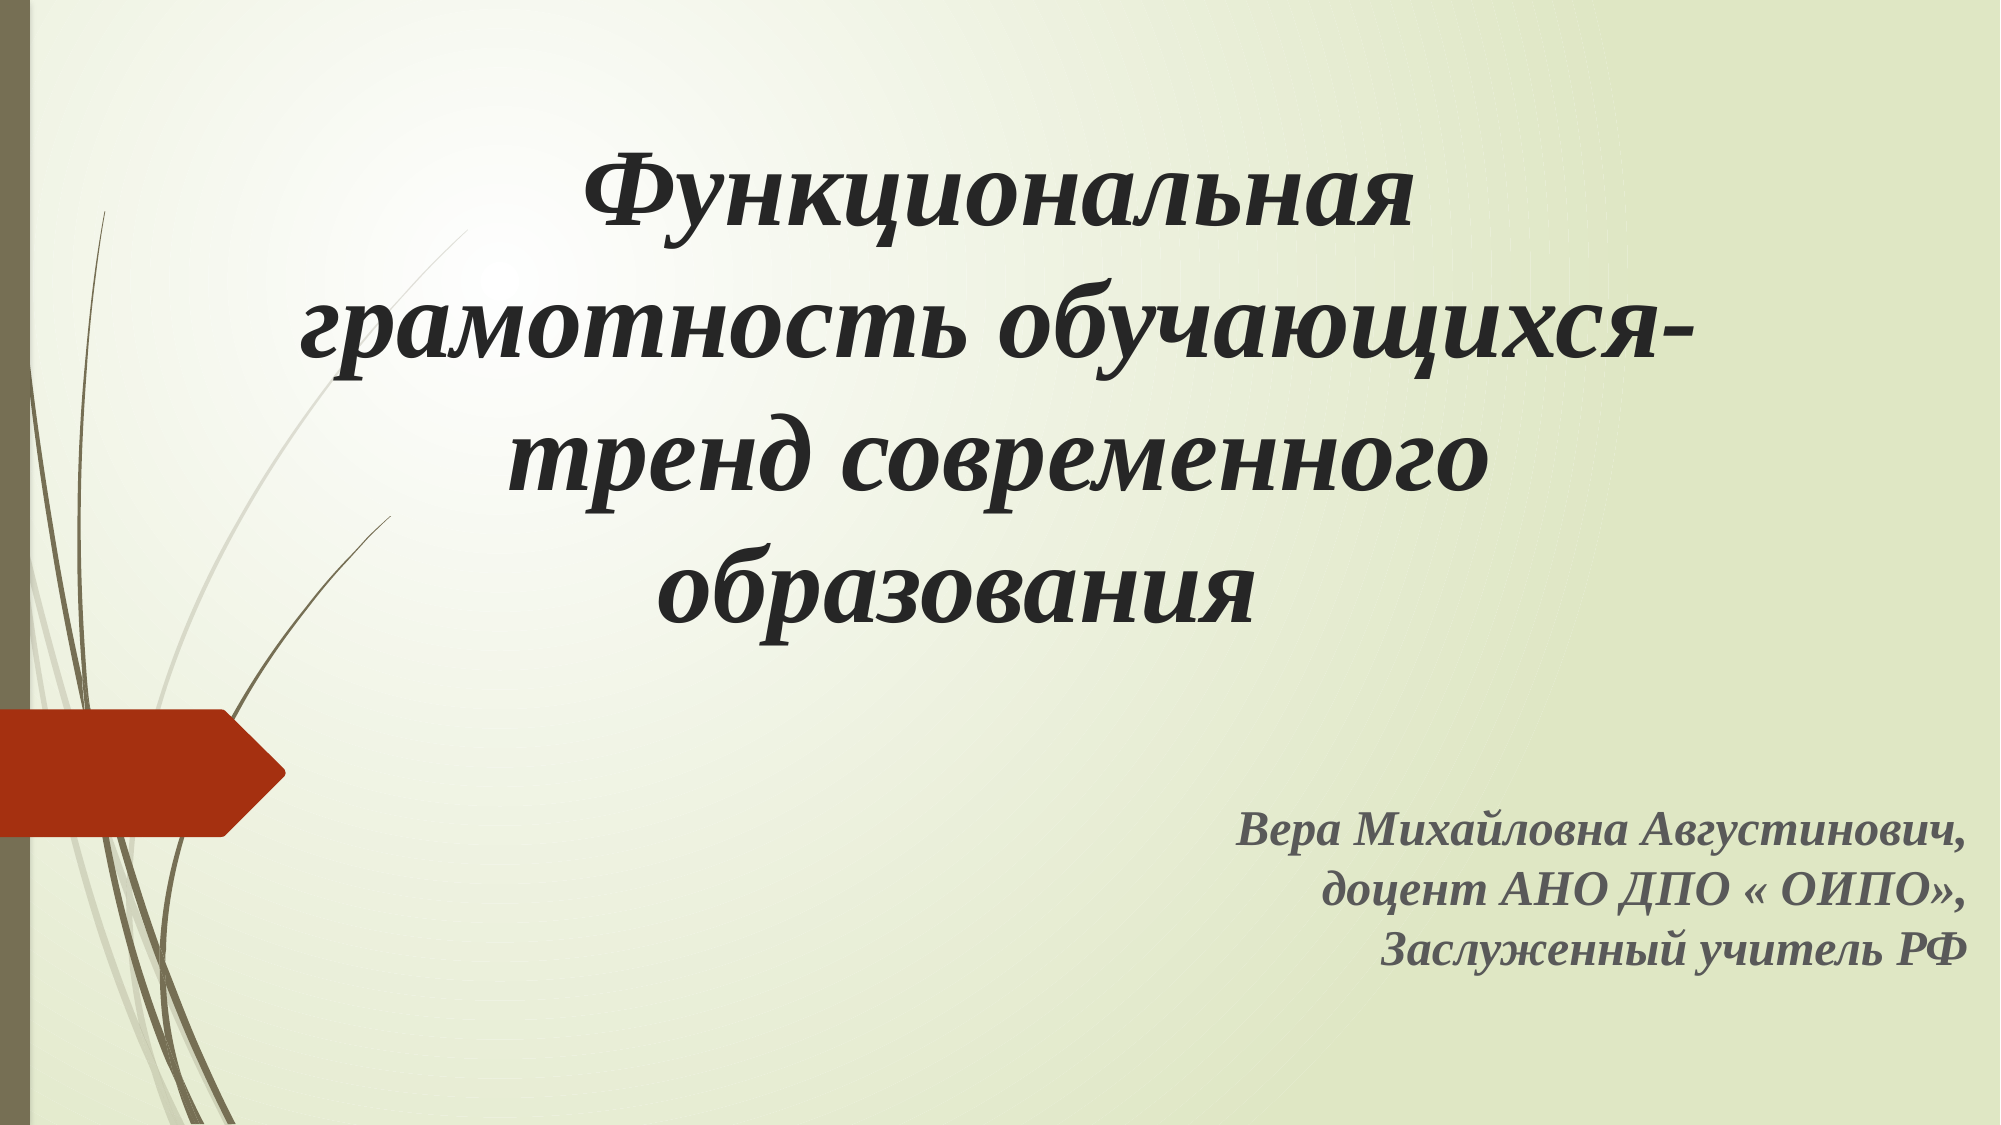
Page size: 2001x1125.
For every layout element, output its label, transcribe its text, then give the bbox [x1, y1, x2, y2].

title Функциональная грамотность обучающихся- тренд современного образования [249, 87, 1750, 787]
subtitle Вера Михайловна Августинович, доцент АНО ДПО « ОИПО», Заслуженный учитель РФ [249, 787, 1984, 1038]
